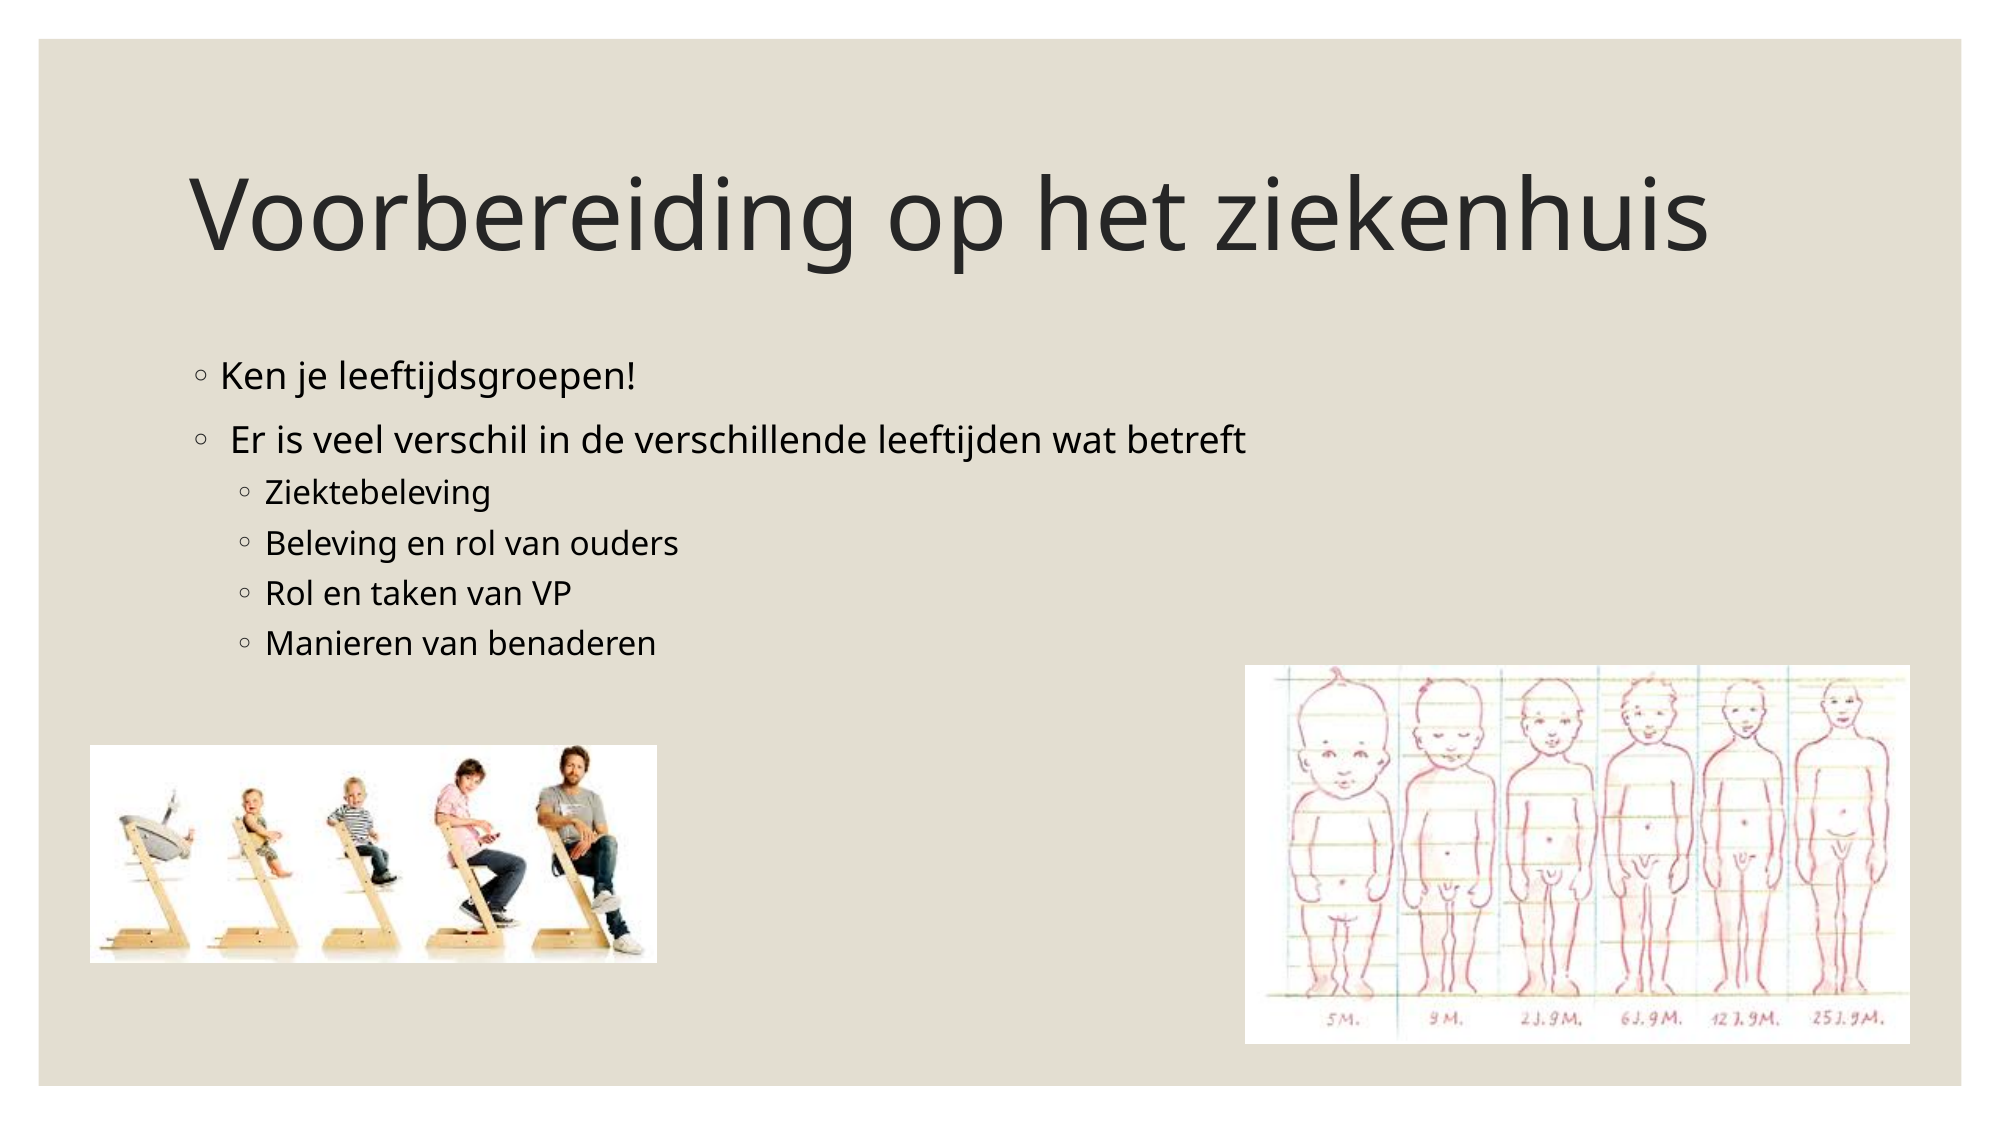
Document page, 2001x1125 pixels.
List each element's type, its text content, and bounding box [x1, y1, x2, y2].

picture [1245, 665, 1910, 1044]
picture [90, 745, 657, 963]
title Voorbereiding op het ziekenhuis [174, 105, 1825, 331]
list Ken je leeftijdsgroepen! Er is veel verschil in de verschillende leeftijden wat betreft Ziektebeleving Beleving en rol van ouders Rol en taken van VP Manieren van benaderen [174, 345, 1825, 990]
